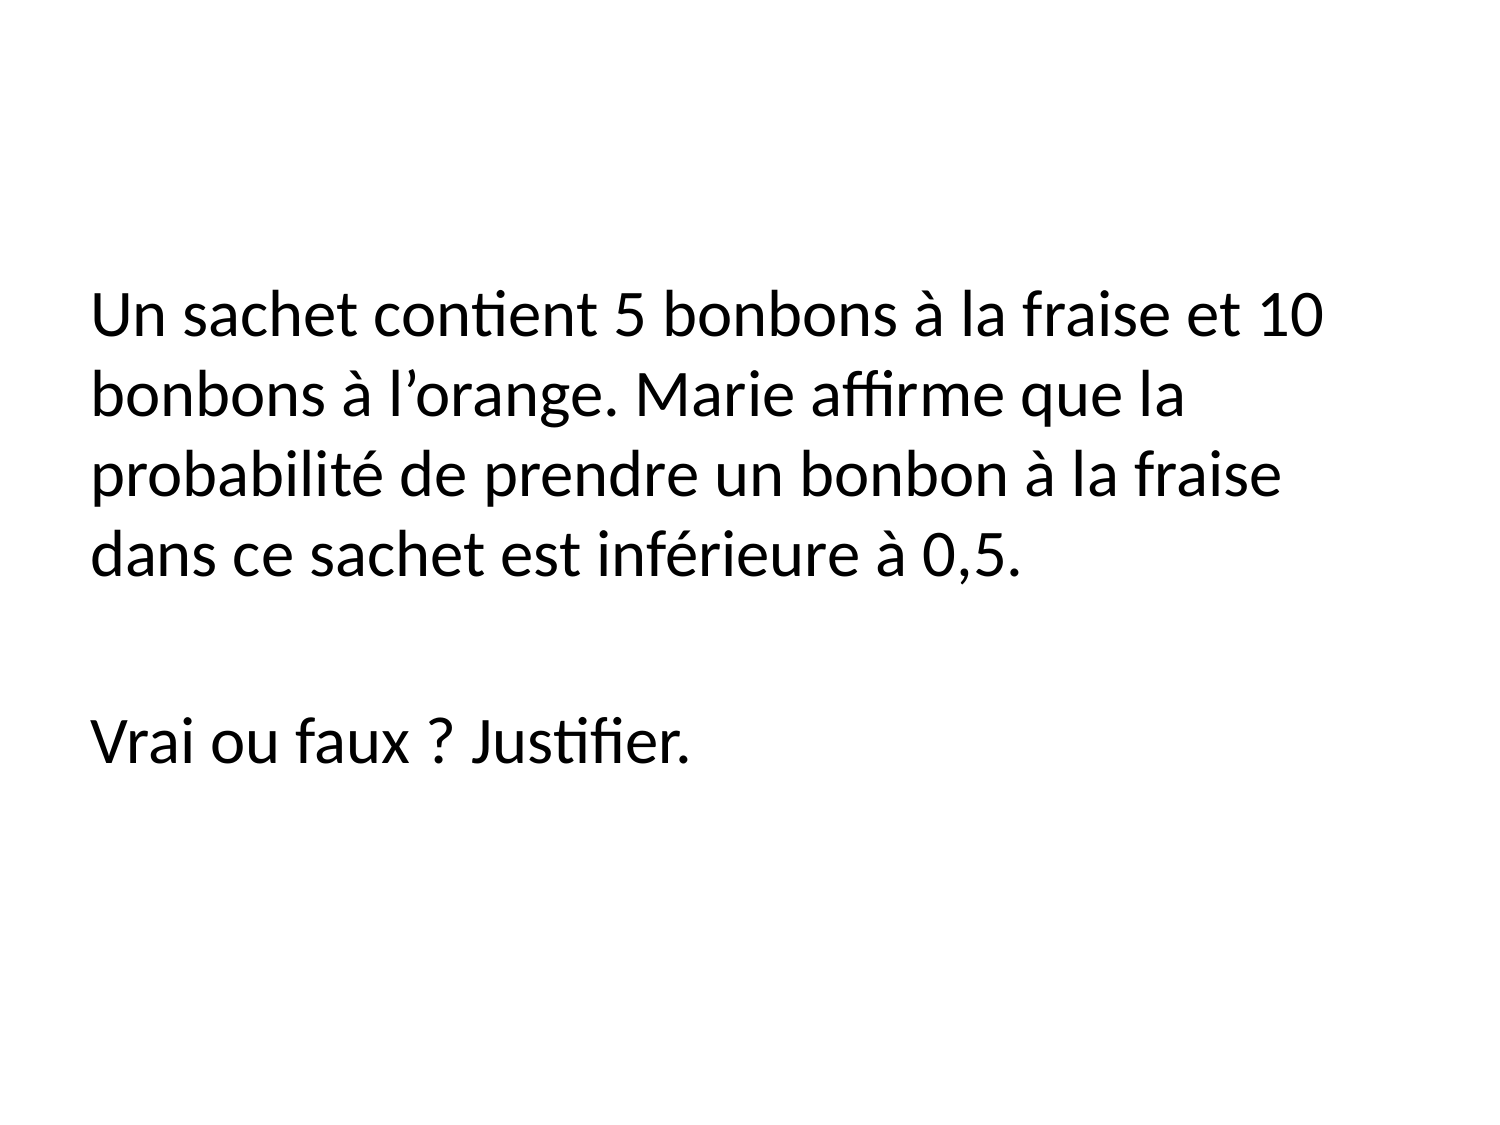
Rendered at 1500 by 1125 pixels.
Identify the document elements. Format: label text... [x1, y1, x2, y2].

list Un sachet contient 5 bonbons à la fraise et 10 bonbons à l’orange. Marie affirme que la probabilité de prendre un bonbon à la fraise dans ce sachet est inférieure à 0,5. Vrai ou faux ? Justifier. [75, 262, 1425, 1005]
